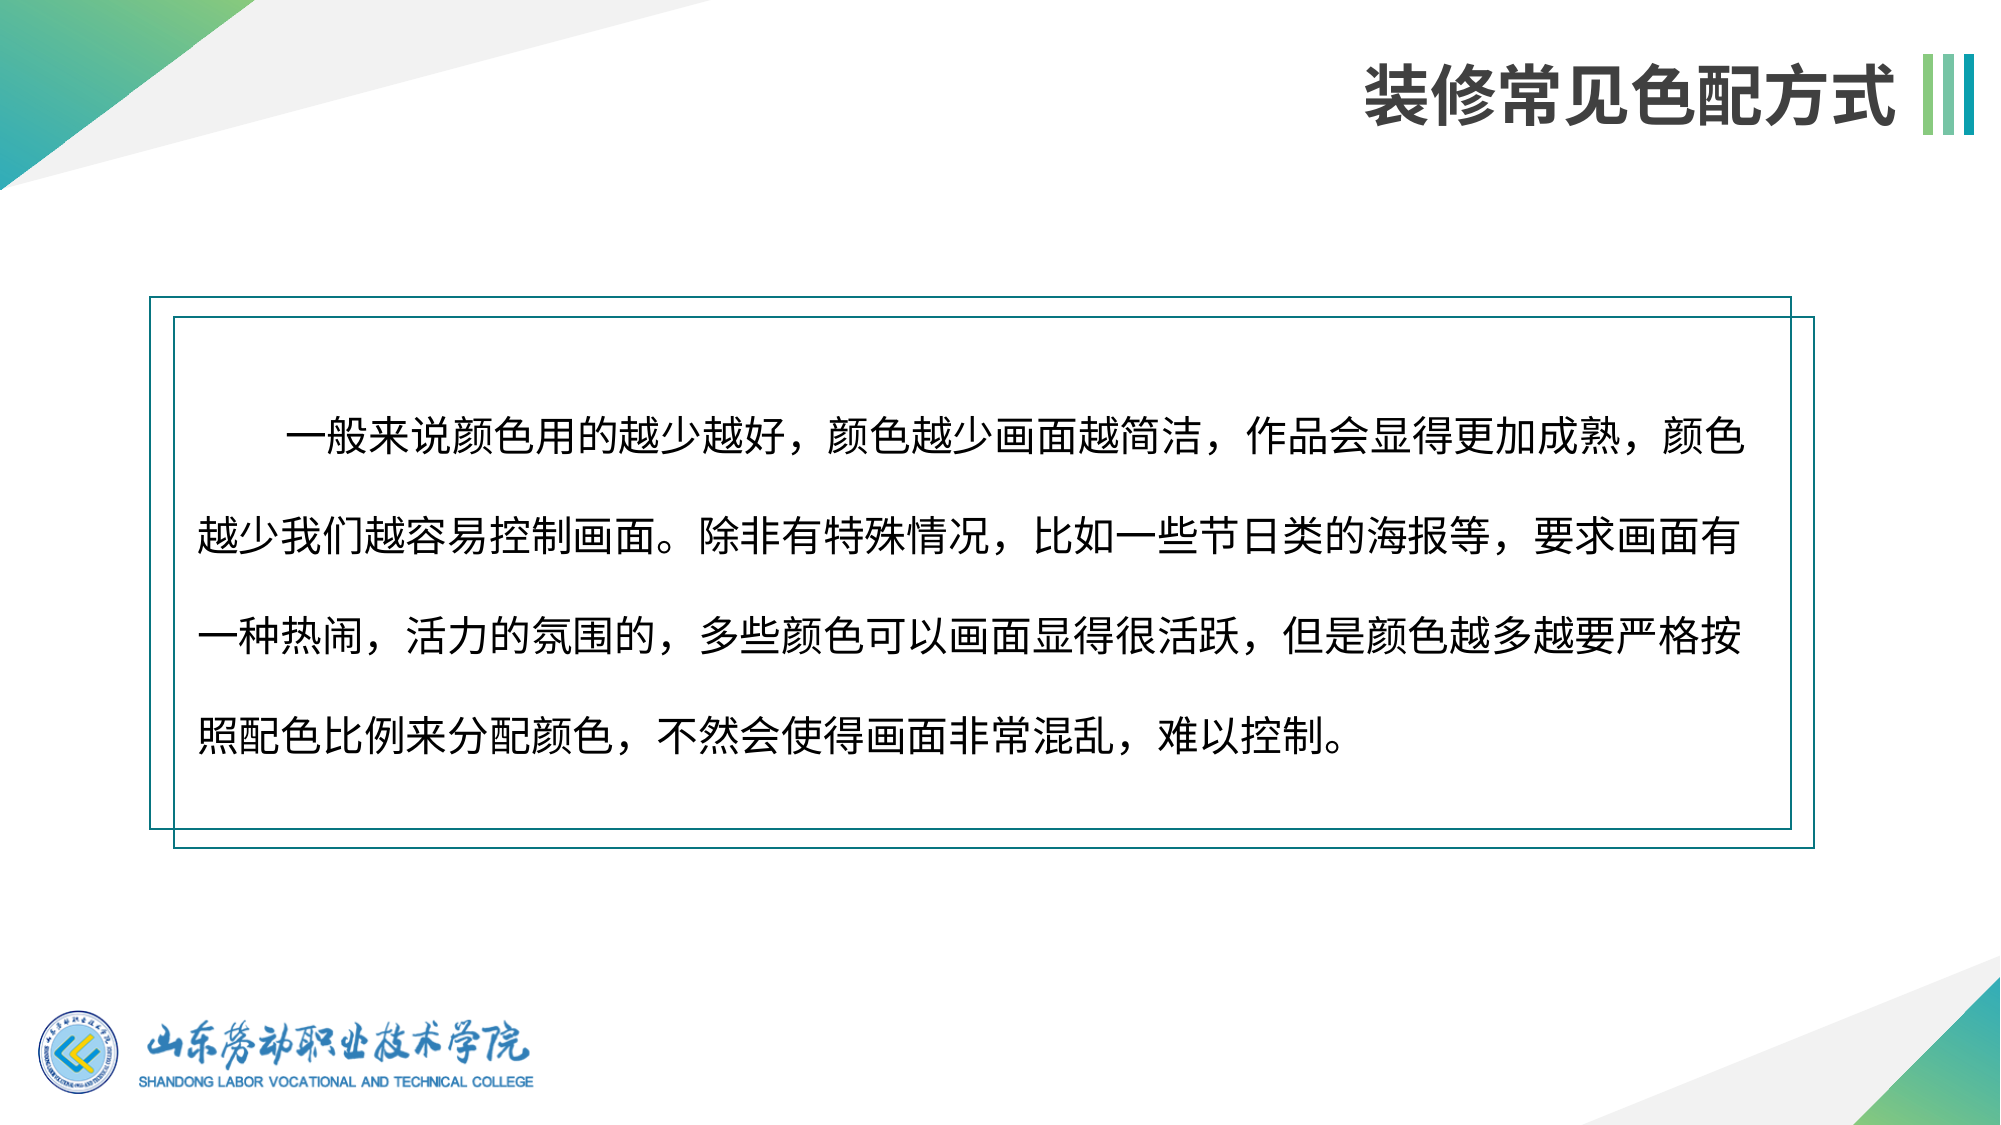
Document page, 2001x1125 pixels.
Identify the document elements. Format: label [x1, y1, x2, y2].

text_box [1928, 54, 1969, 136]
text_box [0, 0, 2000, 1125]
picture [38, 1010, 550, 1094]
